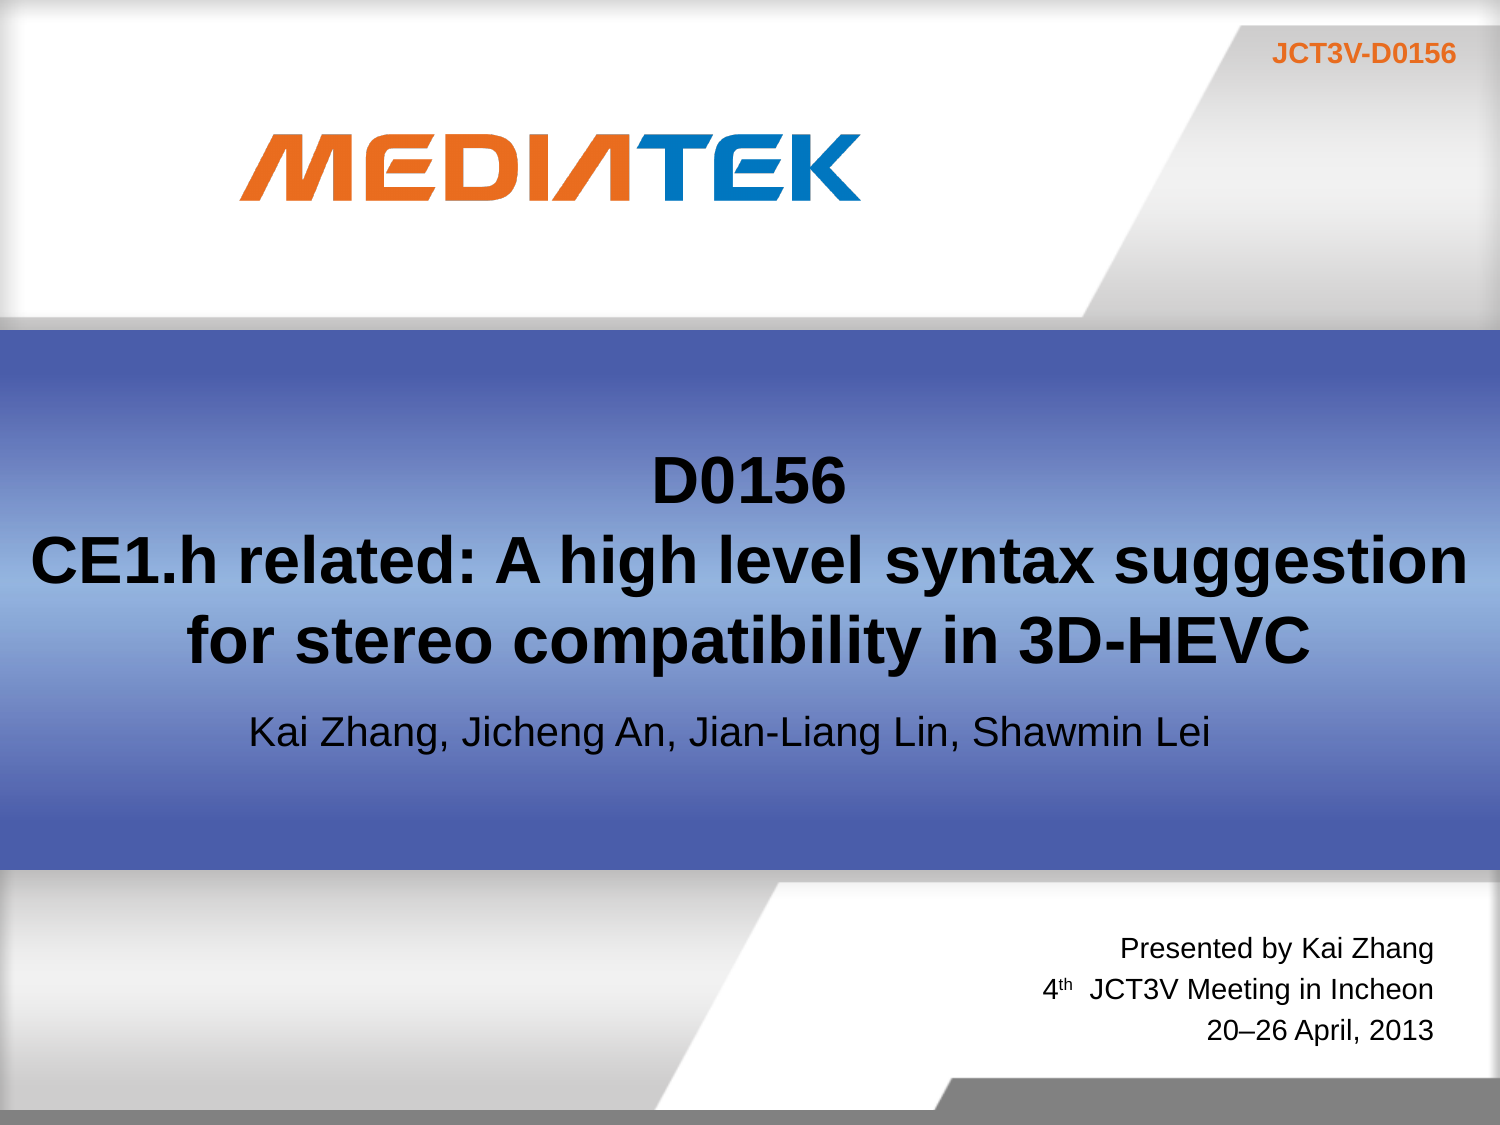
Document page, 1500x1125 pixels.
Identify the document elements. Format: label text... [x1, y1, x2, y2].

picture [0, 676, 1500, 1125]
picture [0, 0, 1500, 438]
title D0156 CE1.h related: A high level syntax suggestion for stereo compatibility in 3D-HEVC [0, 438, 1500, 676]
text_box Kai Zhang, Jicheng An, Jian-Liang Lin, Shawmin Lei [36, 697, 1424, 763]
